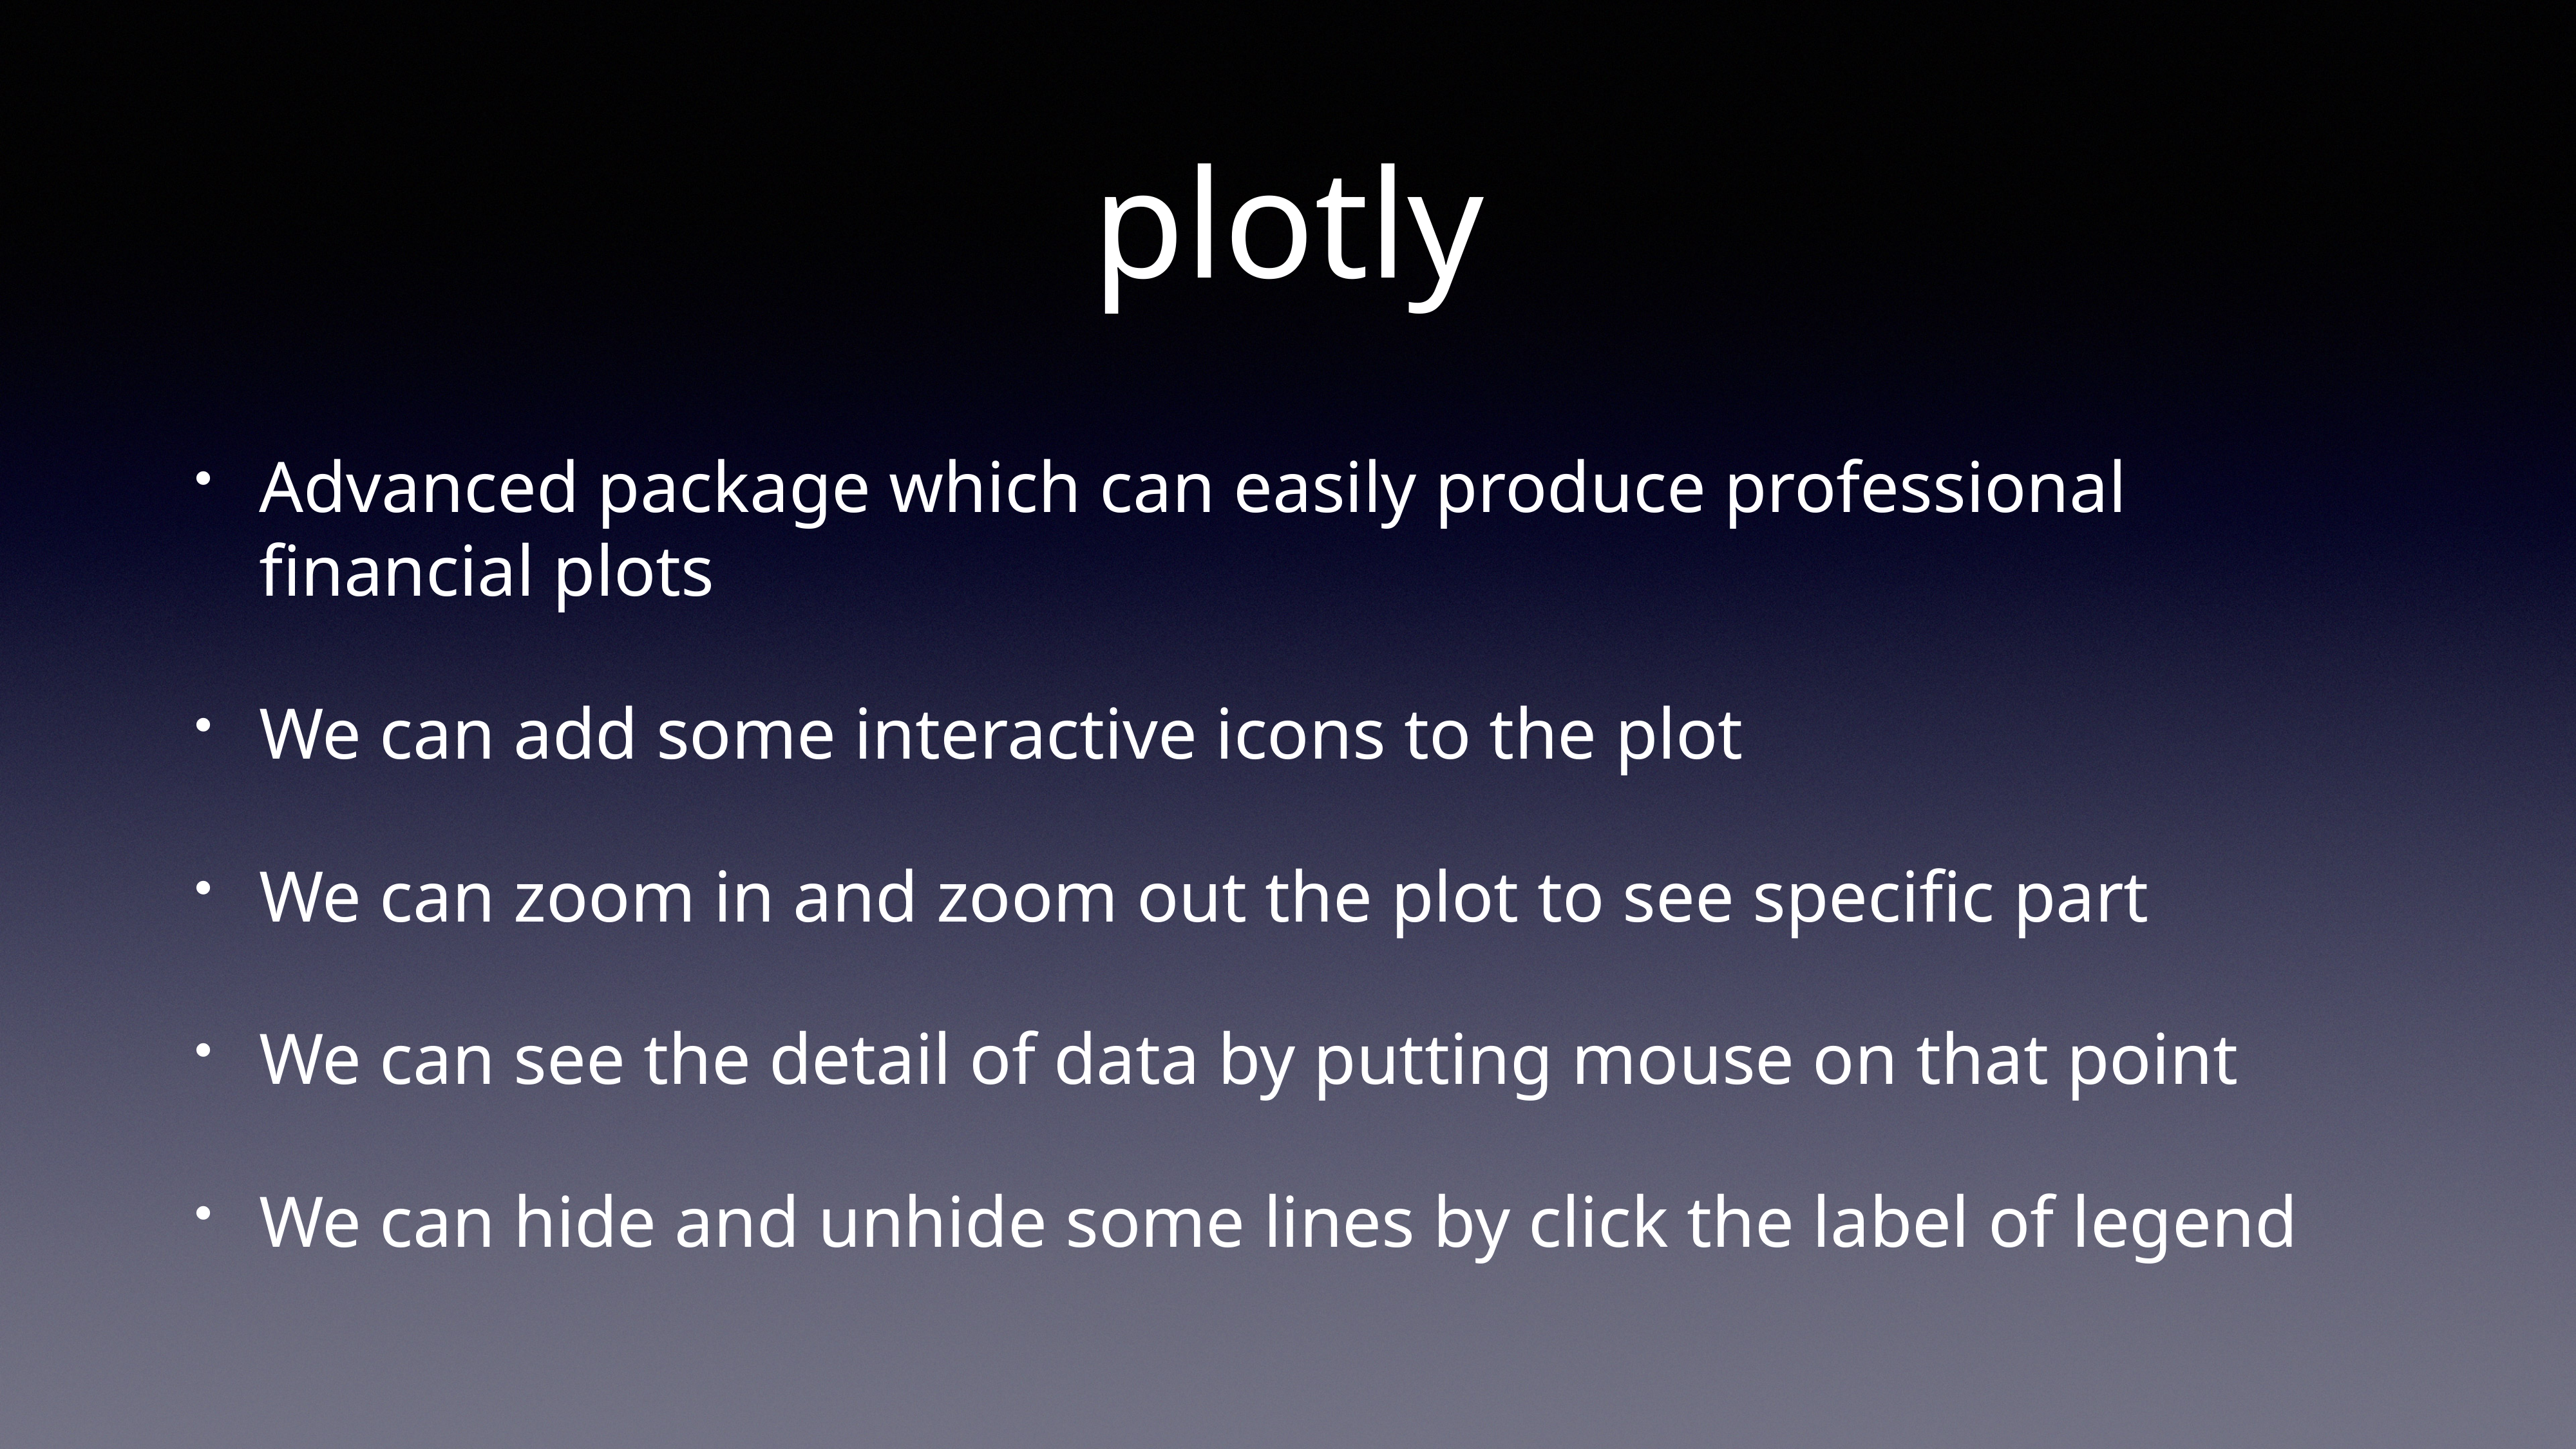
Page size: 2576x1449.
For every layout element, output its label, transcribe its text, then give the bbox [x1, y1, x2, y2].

title plotly [189, 60, 2389, 376]
list Advanced package which can easily produce professional financial plots We can add some interactive icons to the plot We can zoom in and zoom out the plot to see specific part We can see the detail of data by putting mouse on that point We can hide and unhide some lines by click the label of legend [189, 384, 2389, 1320]
picture [0, 0, 2576, 1449]
